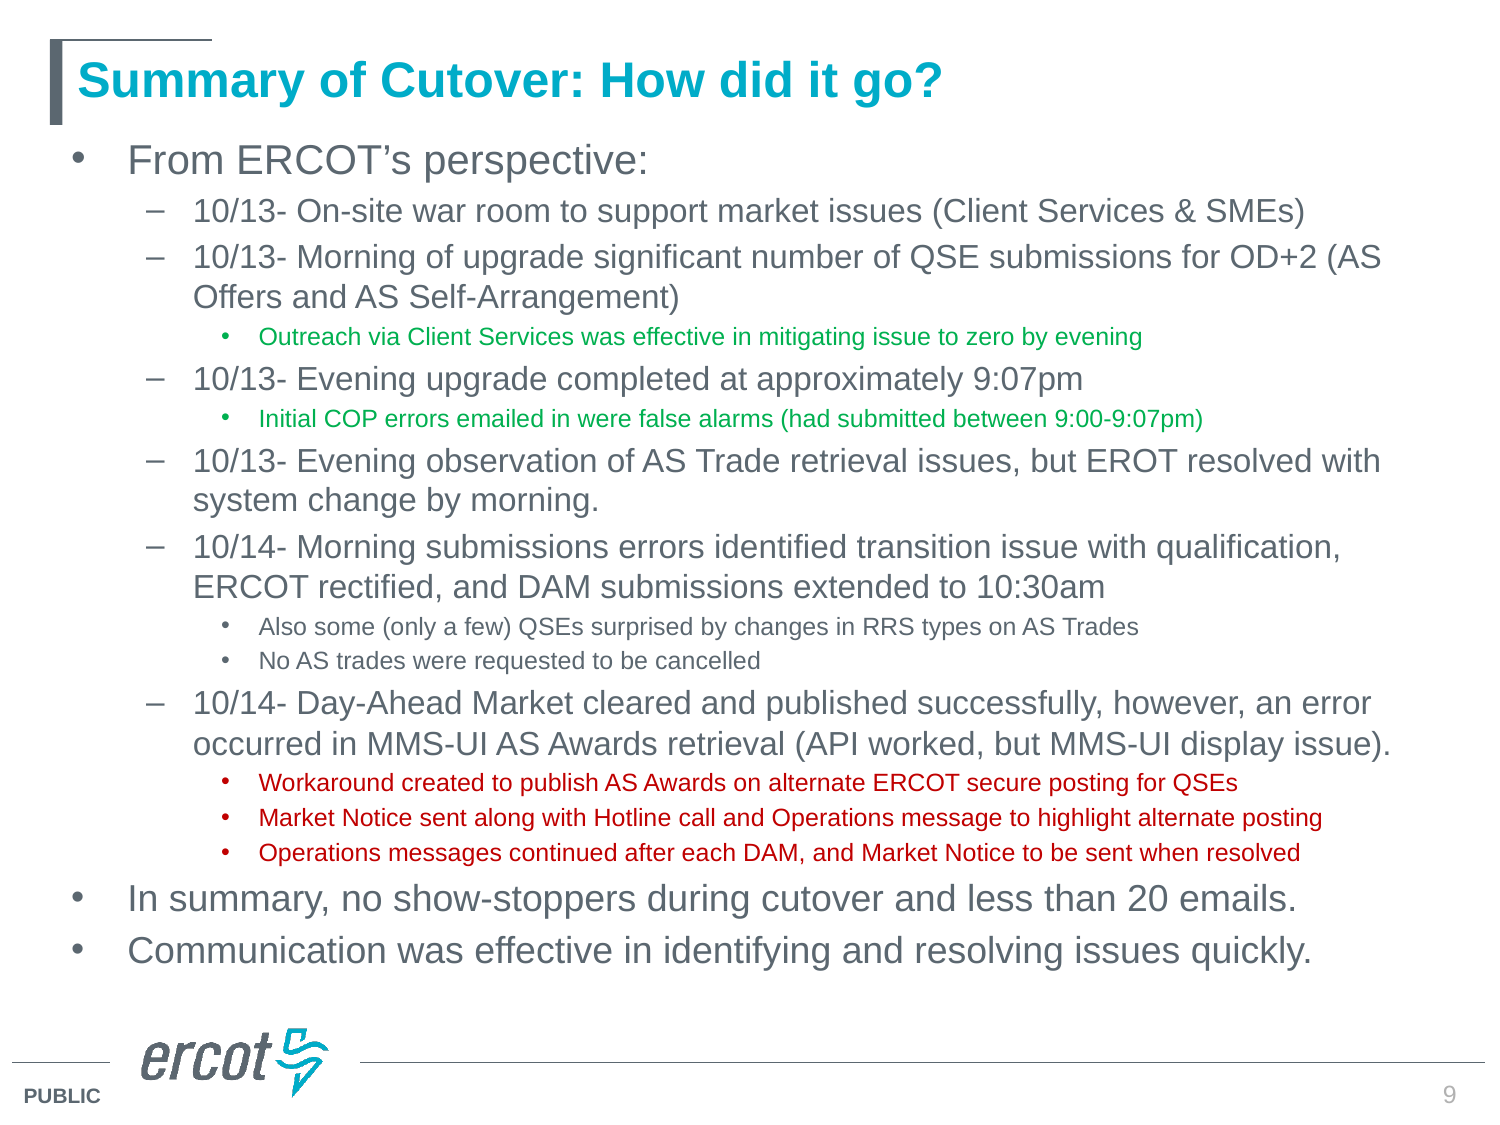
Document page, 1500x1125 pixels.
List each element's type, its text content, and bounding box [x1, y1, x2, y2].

title Summary of Cutover: How did it go? [62, 39, 1450, 125]
picture [137, 1038, 332, 1100]
slide_number 9 [1412, 1076, 1488, 1112]
list From ERCOT’s perspective: 10/13- On-site war room to support market issues (Client Services & SMEs) 10/13- Morning of upgrade significant number of QSE submissions for OD+2 (AS Offers and AS Self-Arrangement) Outreach via Client Services was effective in mitigating issue to zero by evening 10/13- Evening upgrade completed at approximately 9:07pm Initial COP errors emailed in were false alarms (had submitted between 9:00-9:07pm) 10/13- Evening observation of AS Trade retrieval issues, but EROT resolved with system change by morning. 10/14- Morning submissions errors identified transition issue with qualification, ERCOT rectified, and DAM submissions extended to 10:30am Also some (only a few) QSEs surprised by changes in RRS types on AS Trades No AS trades were requested to be cancelled 10/14- Day-Ahead Market cleared and published successfully, however, an error occurred in MMS-UI AS Awards retrieval (API worked, but MMS-UI display issue). Workaround created to publish AS Awards on alternate ERCOT secure posting for QSEs Market Notice sent along with Hotline call and Operations message to highlight alternate posting Operations messages continued after each DAM, and Market Notice to be sent when resolved In summary, no show-stoppers during cutover and less than 20 emails. Communication was effective in identifying and resolving issues quickly. [56, 125, 1457, 1038]
